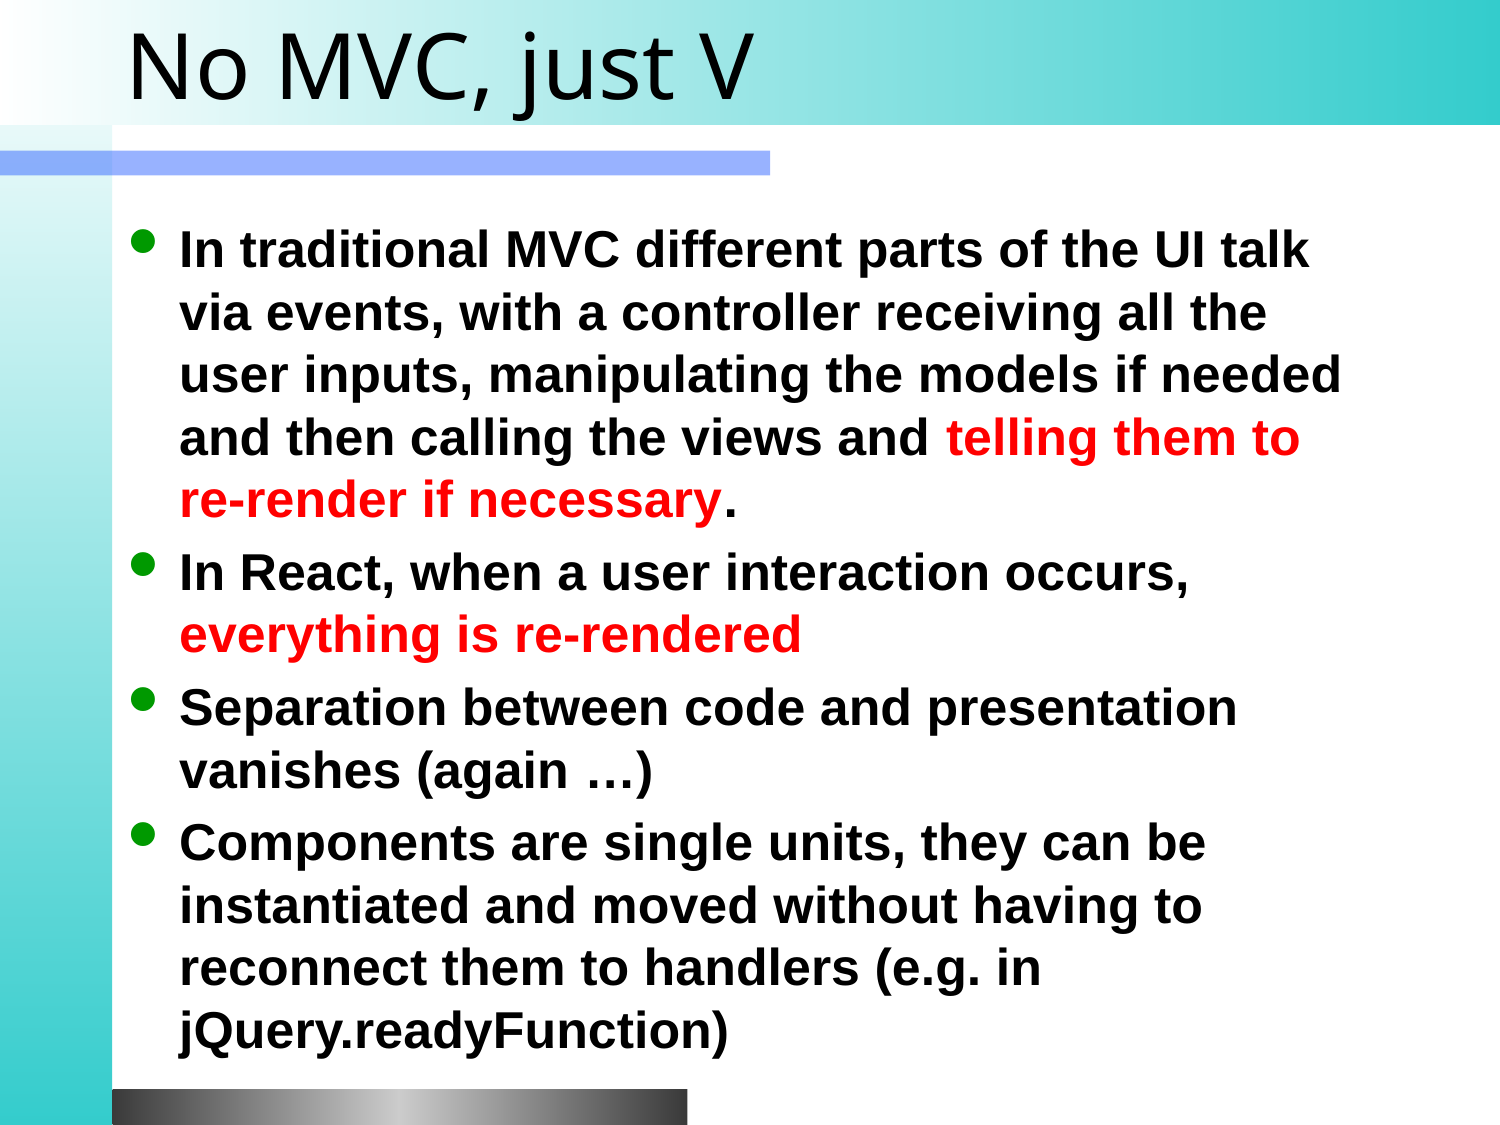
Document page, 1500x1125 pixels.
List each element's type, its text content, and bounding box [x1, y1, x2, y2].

title No MVC, just V [110, 0, 1388, 127]
list In traditional MVC different parts of the UI talk via events, with a controller receiving all the user inputs, manipulating the models if needed and then calling the views and telling them to re-render if necessary. In React, when a user interaction occurs, everything is re-rendered Separation between code and presentation vanishes (again …) Components are single units, they can be instantiated and moved without having to reconnect them to handlers (e.g. in jQuery.readyFunction) [112, 208, 1388, 1072]
